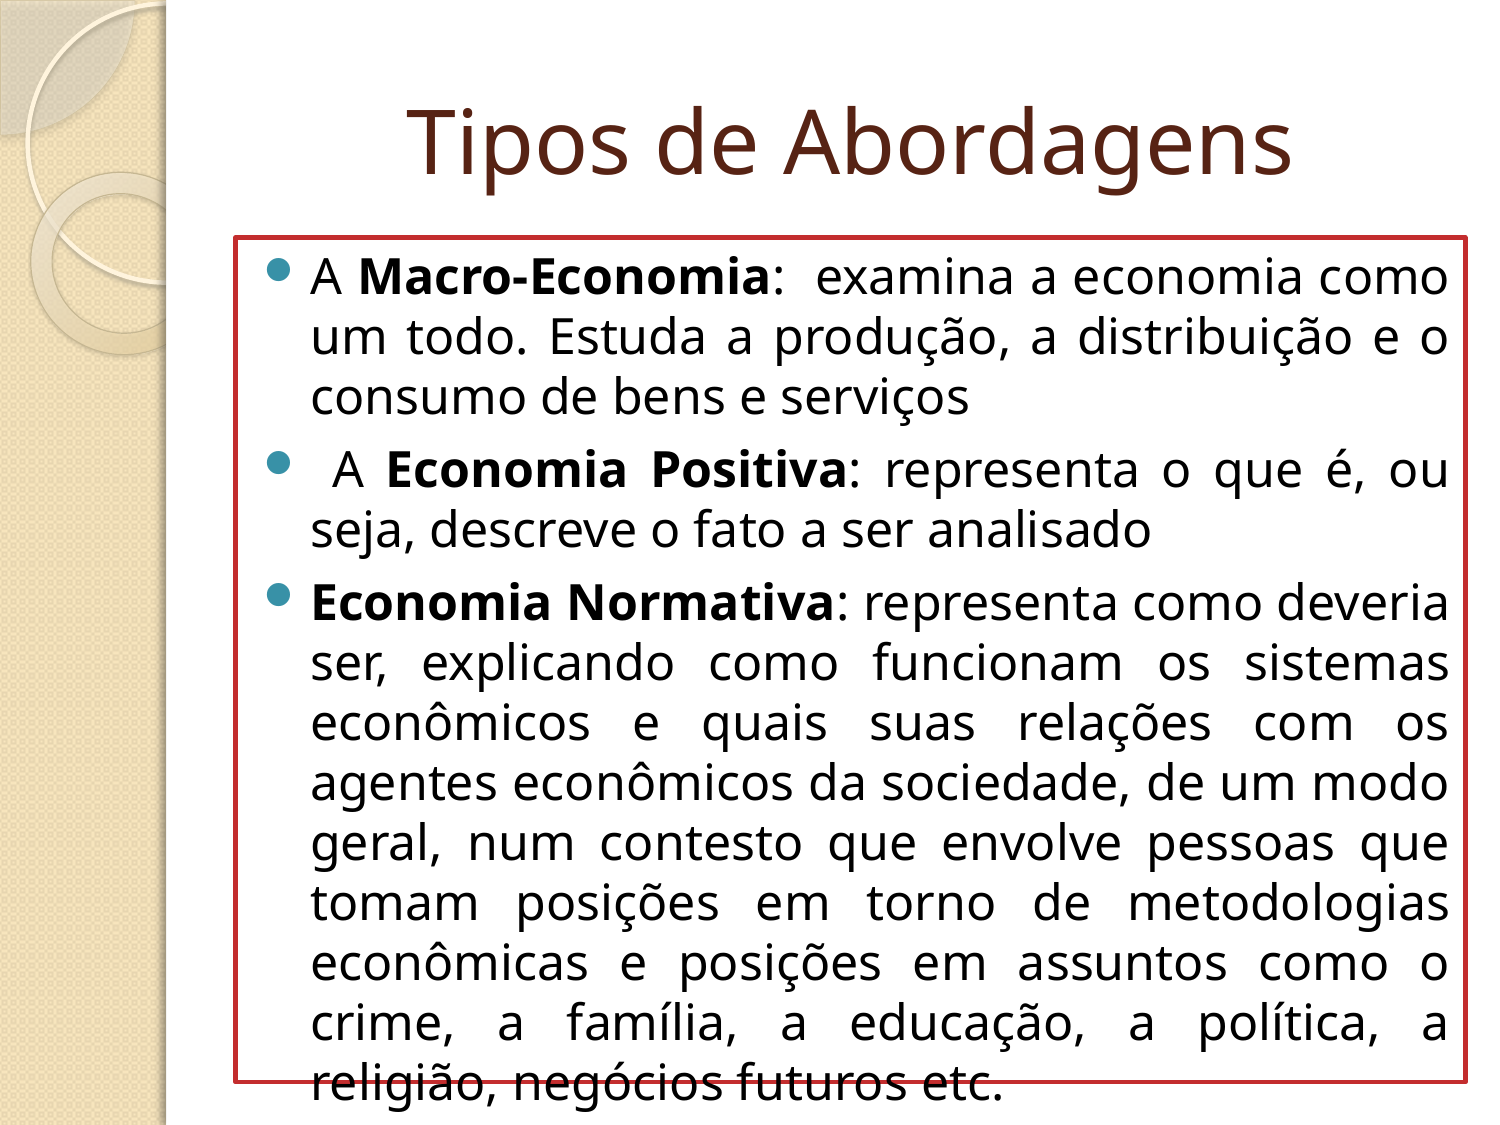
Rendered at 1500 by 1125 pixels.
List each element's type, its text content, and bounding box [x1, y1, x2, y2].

list A Macro-Economia: examina a economia como um todo. Estuda a produção, a distribuição e o consumo de bens e serviços A Economia Positiva: representa o que é, ou seja, descreve o fato a ser analisado Economia Normativa: representa como deveria ser, explicando como funcionam os sistemas econômicos e quais suas relações com os agentes econômicos da sociedade, de um modo geral, num contesto que envolve pessoas que tomam posições em torno de metodologias econômicas e posições em assuntos como o crime, a família, a educação, a política, a religião, negócios futuros etc. [233, 235, 1468, 1084]
title Tipos de Abordagens [235, 45, 1466, 233]
